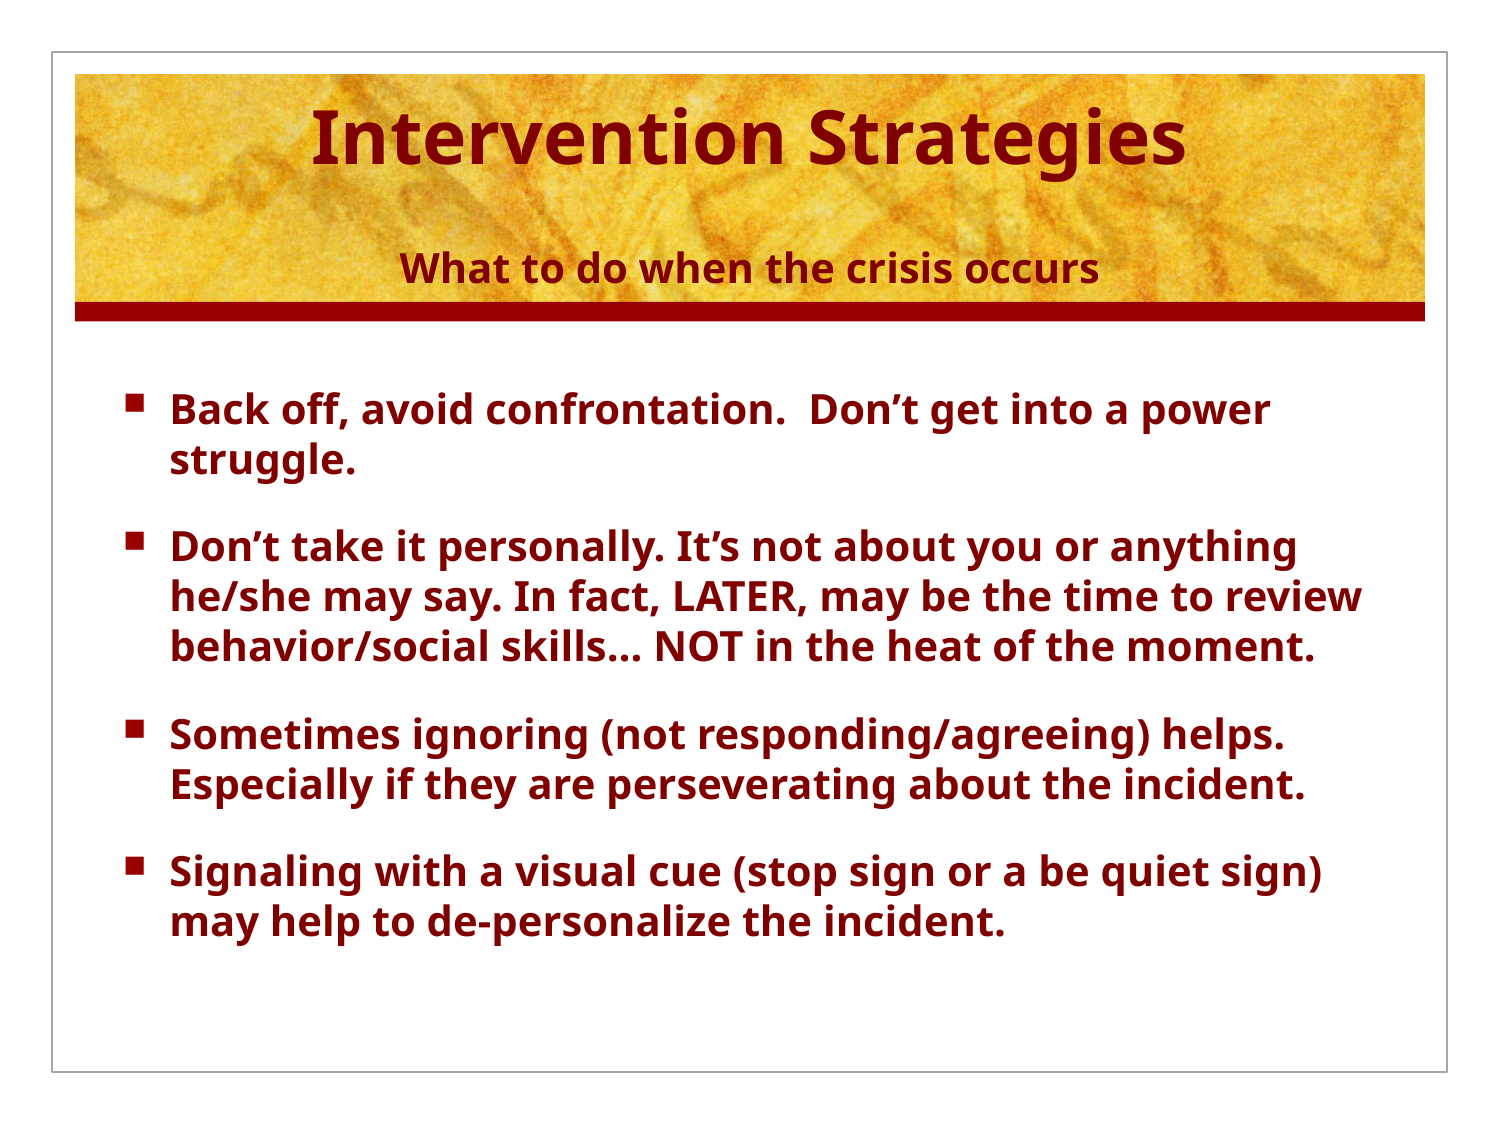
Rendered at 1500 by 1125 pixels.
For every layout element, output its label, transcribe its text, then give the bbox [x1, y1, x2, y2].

list Back off, avoid confrontation. Don’t get into a power struggle. Don’t take it personally. It’s not about you or anything he/she may say. In fact, LATER, may be the time to review behavior/social skills… NOT in the heat of the moment. Sometimes ignoring (not responding/agreeing) helps. Especially if they are perseverating about the incident. Signaling with a visual cue (stop sign or a be quiet sign) may help to de-personalize the incident. [108, 375, 1392, 1005]
title Intervention Strategies What to do when the crisis occurs [108, 74, 1392, 292]
picture [75, 74, 1425, 301]
